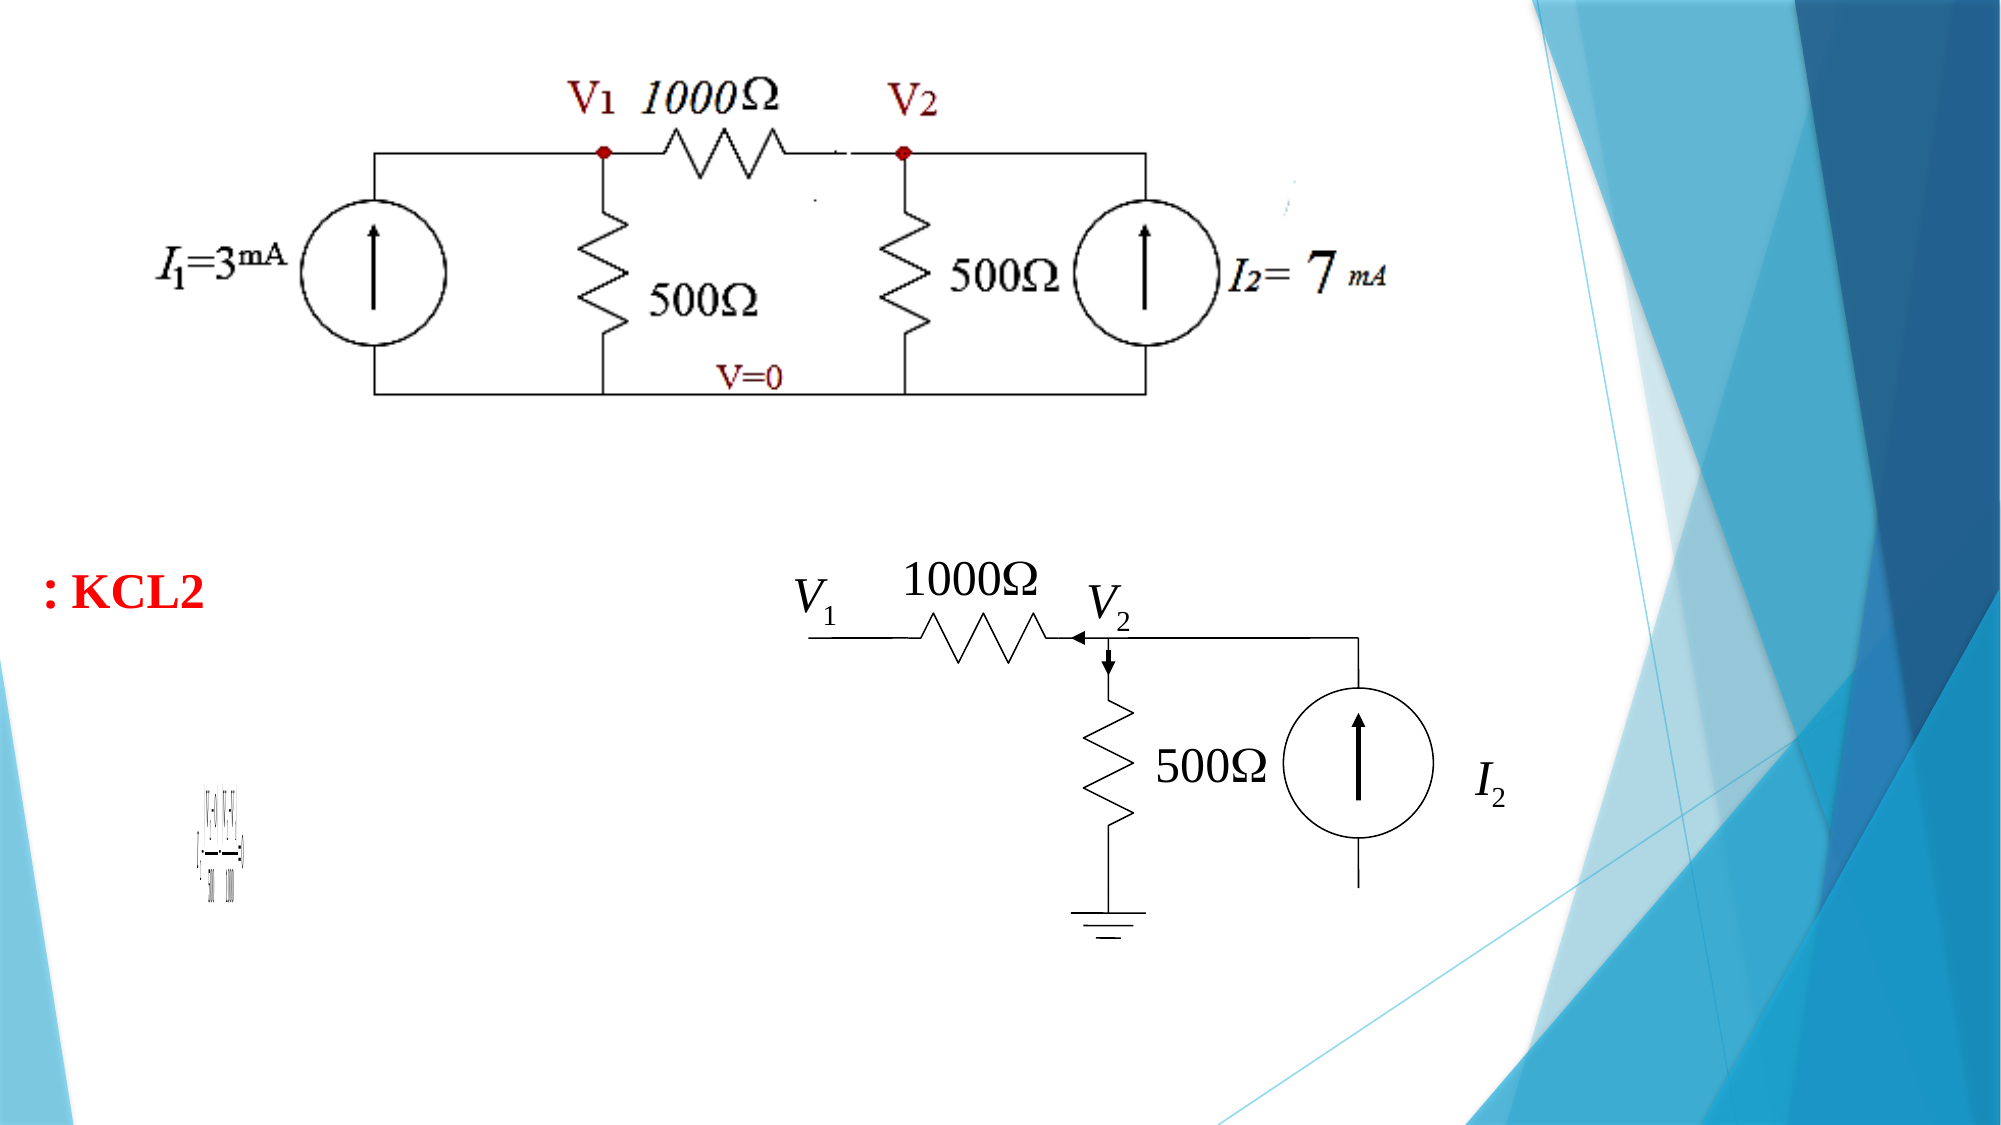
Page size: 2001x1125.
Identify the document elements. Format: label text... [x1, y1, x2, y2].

text_box V2 [1064, 561, 1153, 645]
picture [67, 58, 1412, 439]
text_box 500W [1133, 725, 1278, 801]
text_box V1 [770, 555, 859, 639]
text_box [1070, 887, 1147, 939]
text_box KCL2 : [27, 550, 220, 626]
text_box [1102, 650, 1115, 676]
text_box I2 [1445, 737, 1521, 821]
text_box 1000W [883, 537, 1059, 613]
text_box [1282, 637, 1434, 889]
text_box [908, 613, 1058, 664]
text_box [1070, 631, 1084, 645]
text_box [1083, 688, 1134, 837]
